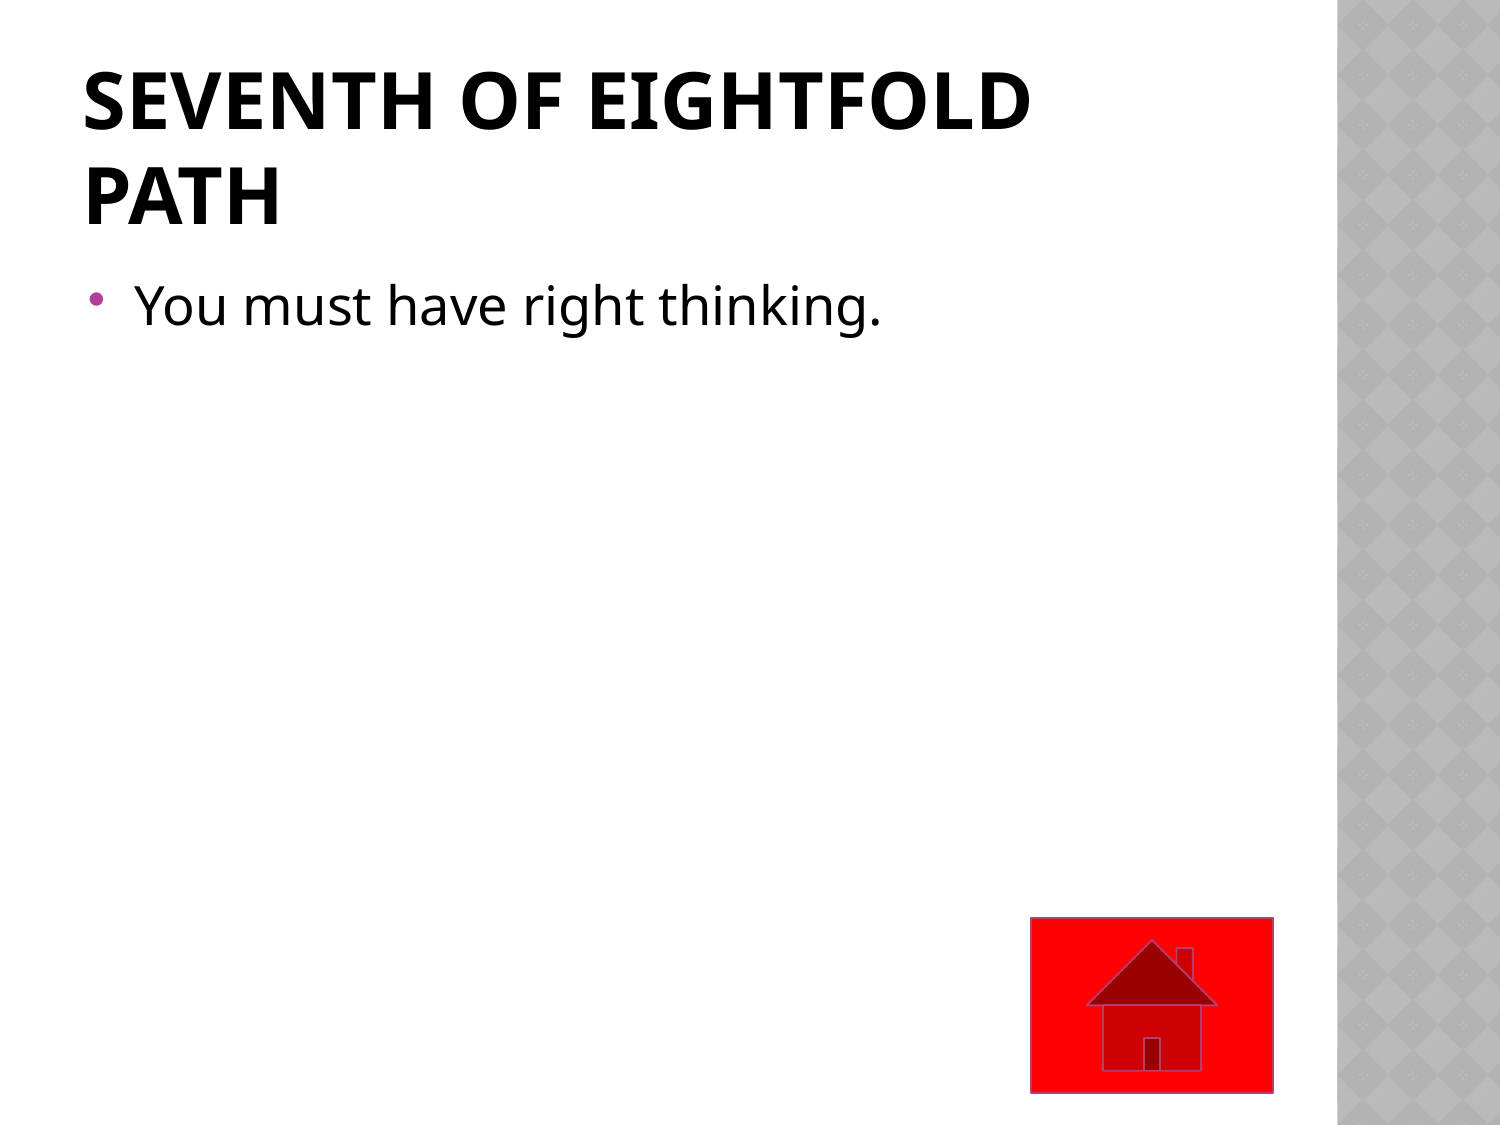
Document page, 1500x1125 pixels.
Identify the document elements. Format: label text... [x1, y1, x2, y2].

text_box [1030, 917, 1274, 1094]
title Seventh of eightfold path [75, 52, 1263, 240]
list You must have right thinking. [75, 264, 1263, 1059]
